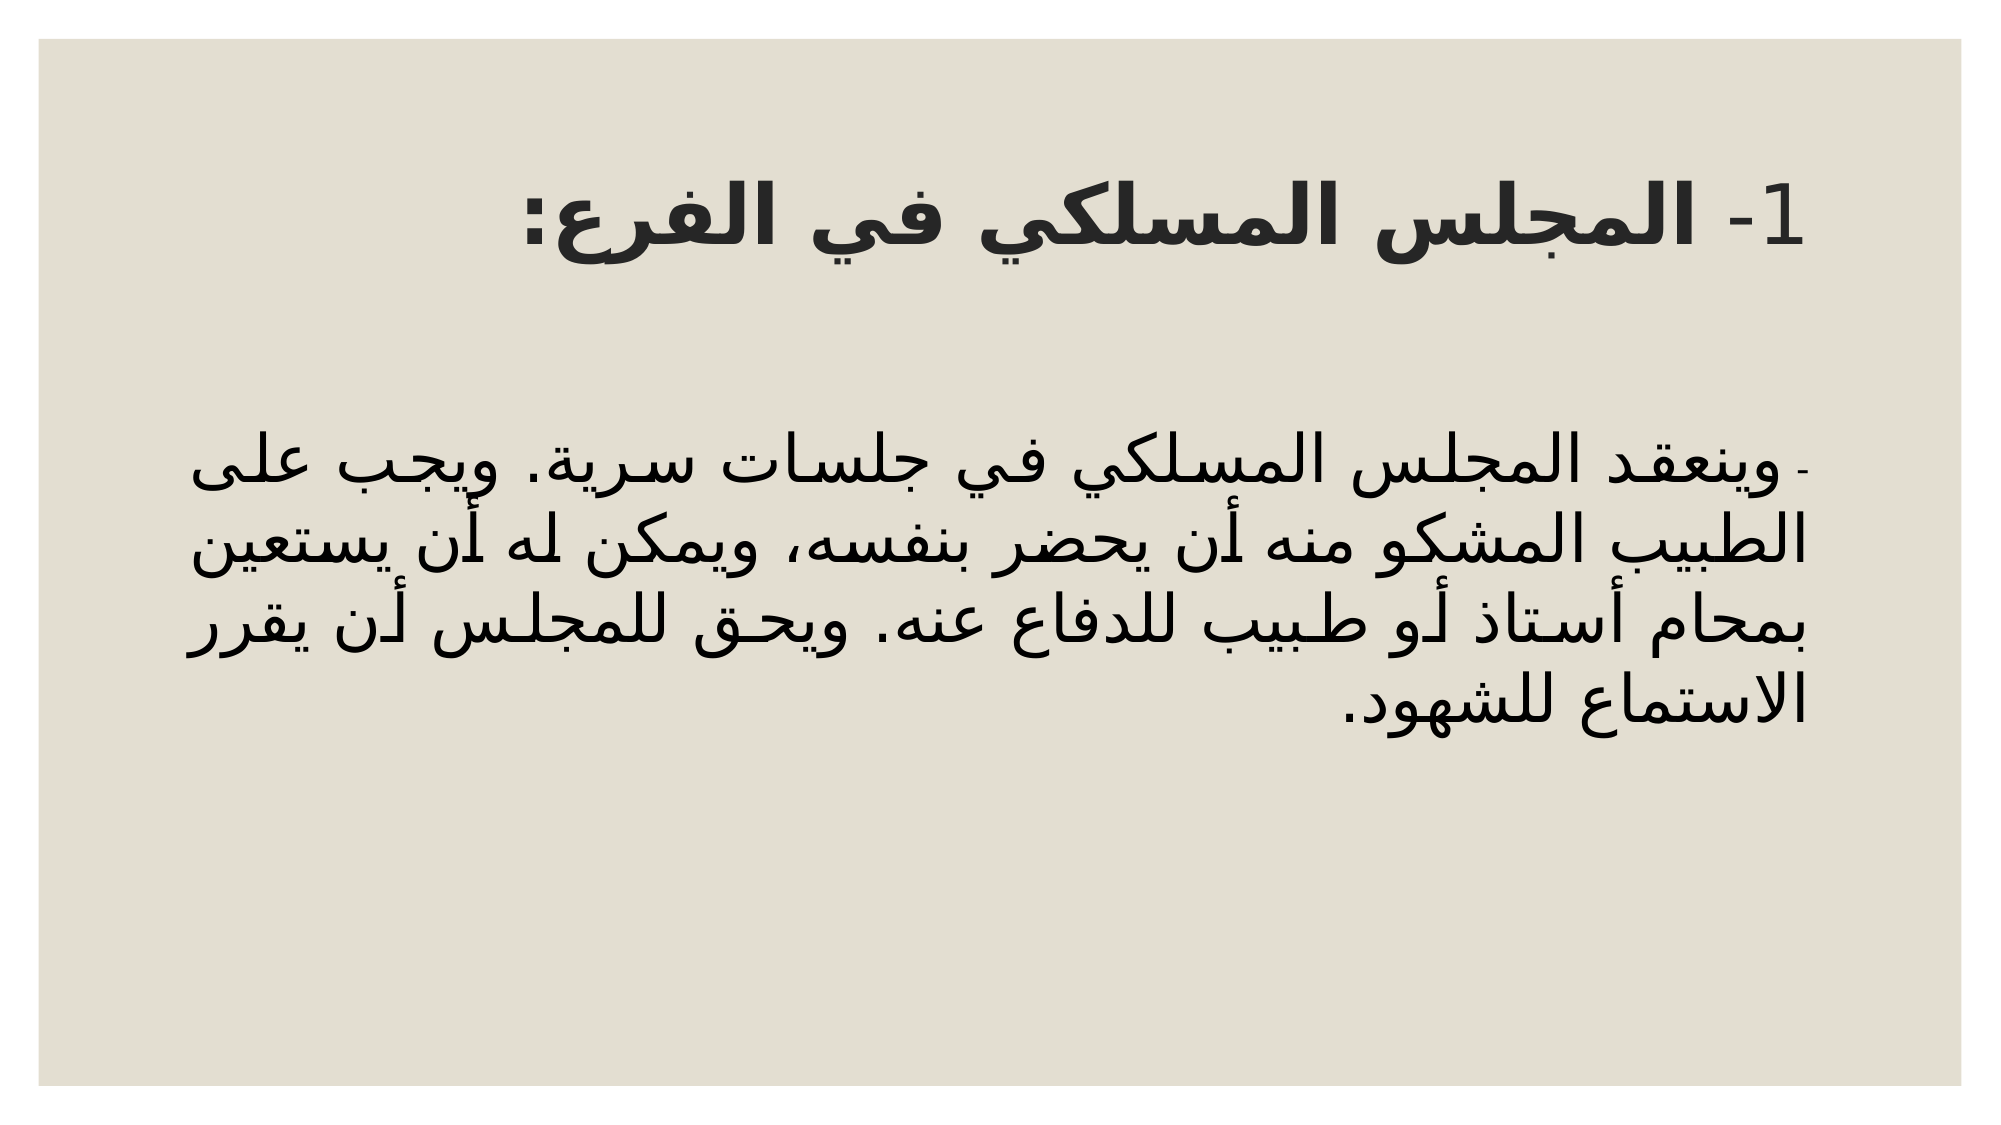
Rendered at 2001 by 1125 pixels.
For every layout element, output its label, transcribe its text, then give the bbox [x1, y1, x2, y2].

list - وينعقد المجلس المسلكي في جلسات سرية. ويجب على الطبيب المشكو منه أن يحضر بنفسه، ويمكن له أن يستعين بمحام أستاذ أو طبيب للدفاع عنه. ويحق للمجلس أن يقرر الاستماع للشهود. [174, 345, 1825, 990]
title 1- المجلس المسلكي في الفرع: [174, 105, 1825, 331]
